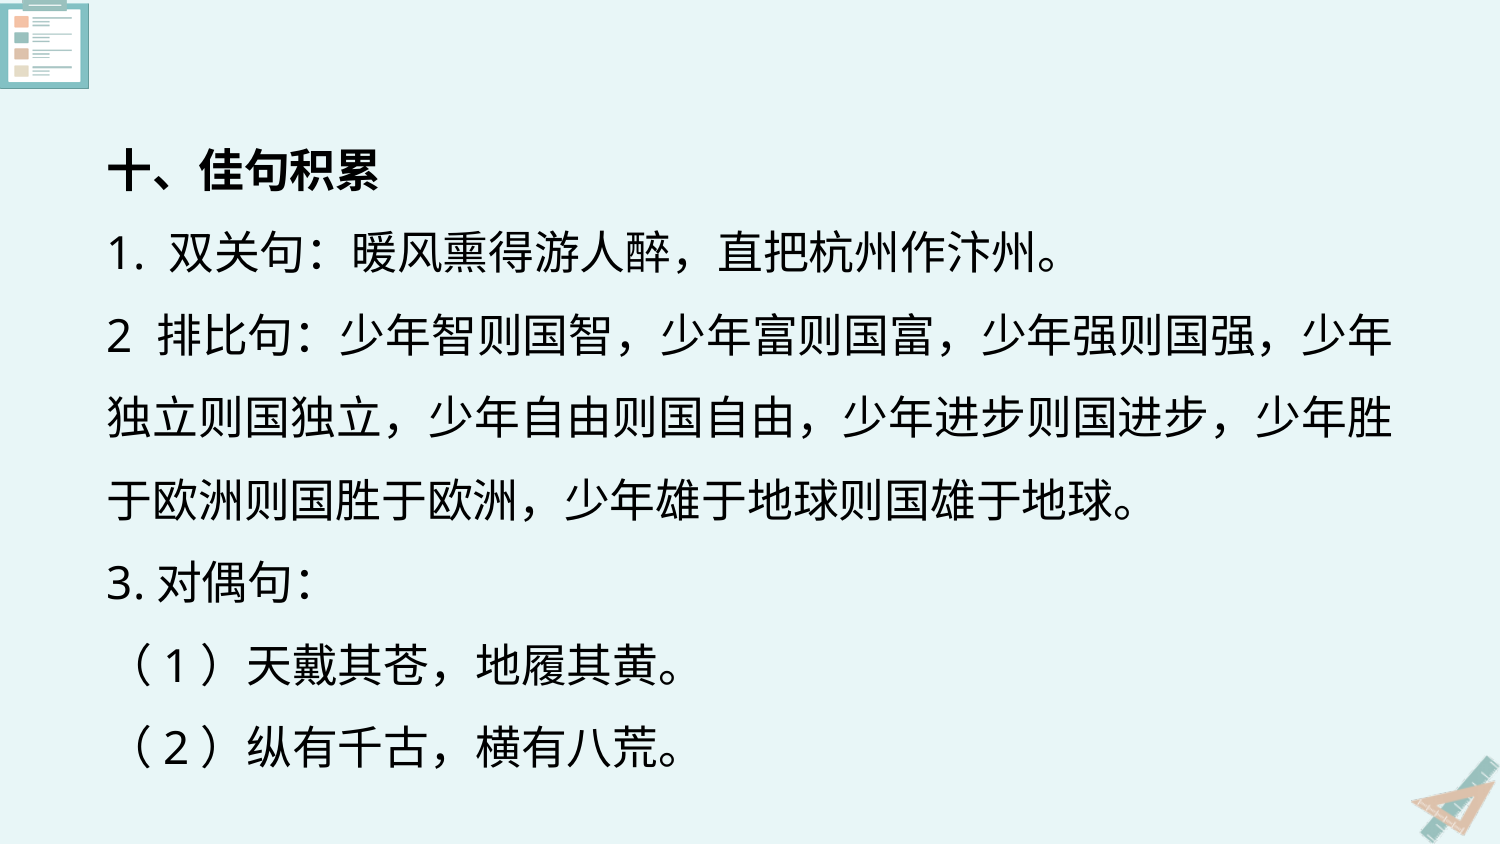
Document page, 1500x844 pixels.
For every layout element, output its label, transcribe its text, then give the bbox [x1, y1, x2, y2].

picture [0, 0, 89, 89]
text_box 十、佳句积累 1. 双关句：暖风熏得游人醉，直把杭州作汴州。 2 排比句：少年智则国智，少年富则国富，少年强则国强，少年独立则国独立，少年自由则国自由，少年进步则国进步，少年胜于欧洲则国胜于欧洲，少年雄于地球则国雄于地球。 3.对偶句： （1）天戴其苍，地履其黄。 （2）纵有千古，横有八荒。 [92, 106, 1408, 781]
picture [1411, 755, 1500, 844]
